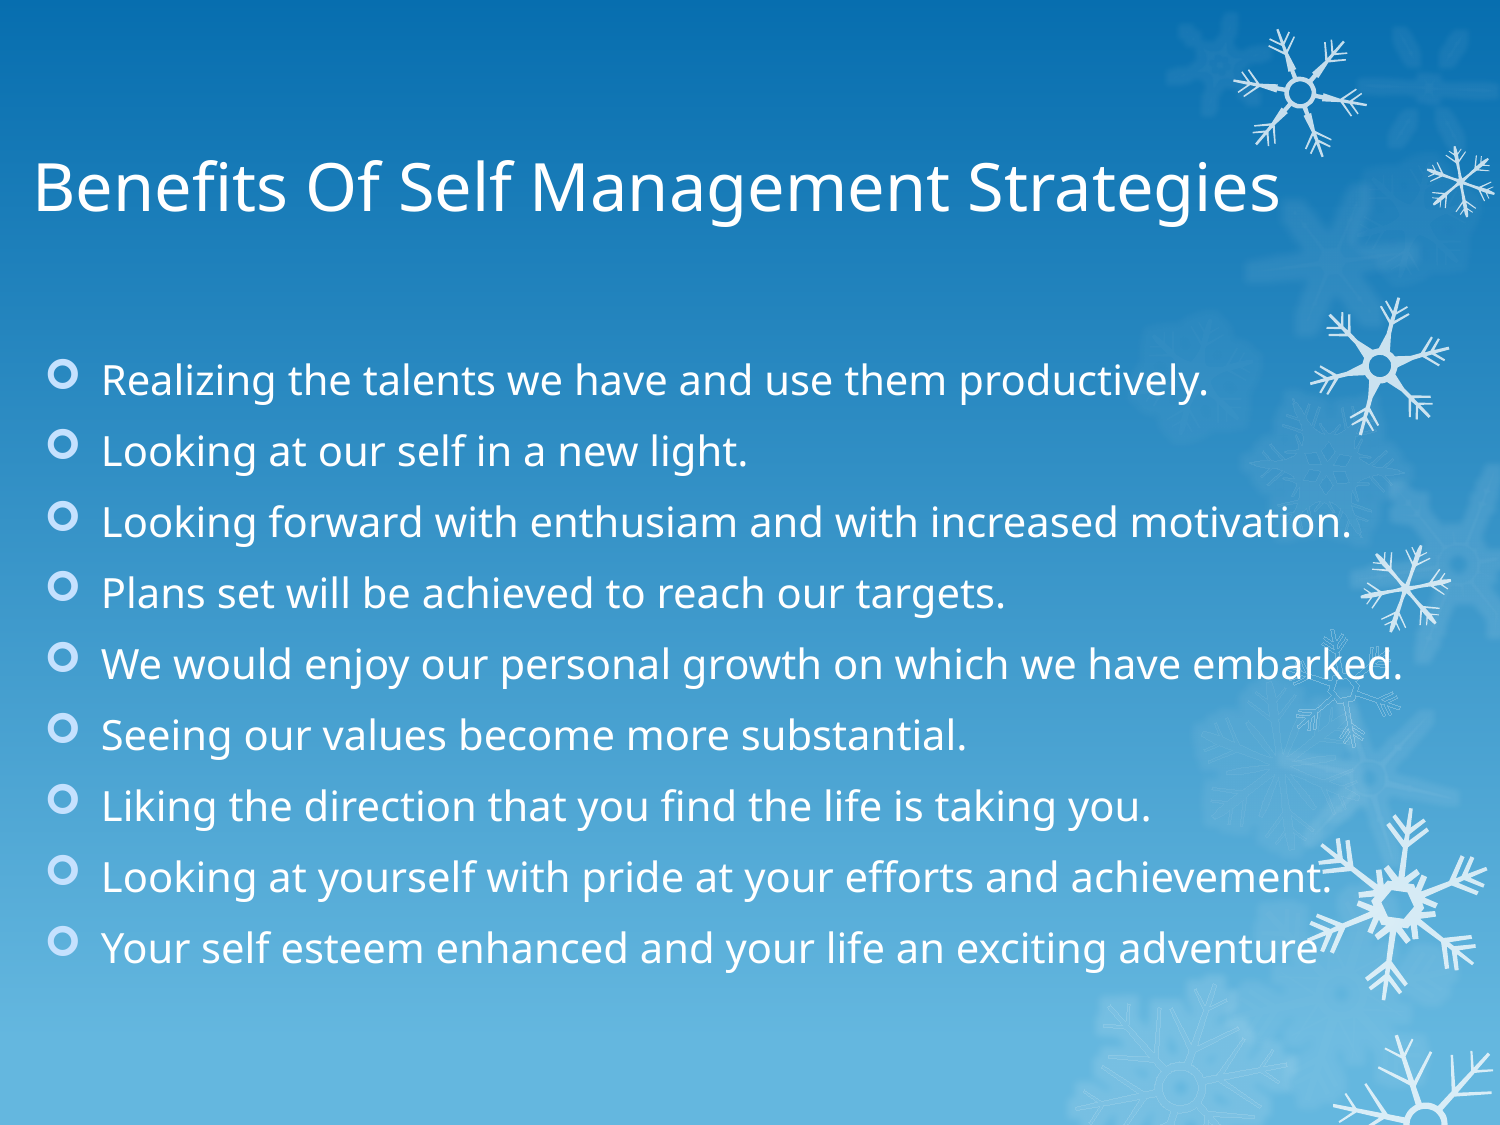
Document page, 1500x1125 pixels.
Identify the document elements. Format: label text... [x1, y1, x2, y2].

title Benefits Of Self Management Strategies [0, 30, 1500, 339]
list Realizing the talents we have and use them productively. Looking at our self in a new light. Looking forward with enthusiam and with increased motivation. Plans set will be achieved to reach our targets. We would enjoy our personal growth on which we have embarked. Seeing our values become more substantial. Liking the direction that you find the life is taking you. Looking at yourself with pride at your efforts and achievement. Your self esteem enhanced and your life an exciting adventure [29, 219, 1459, 1106]
